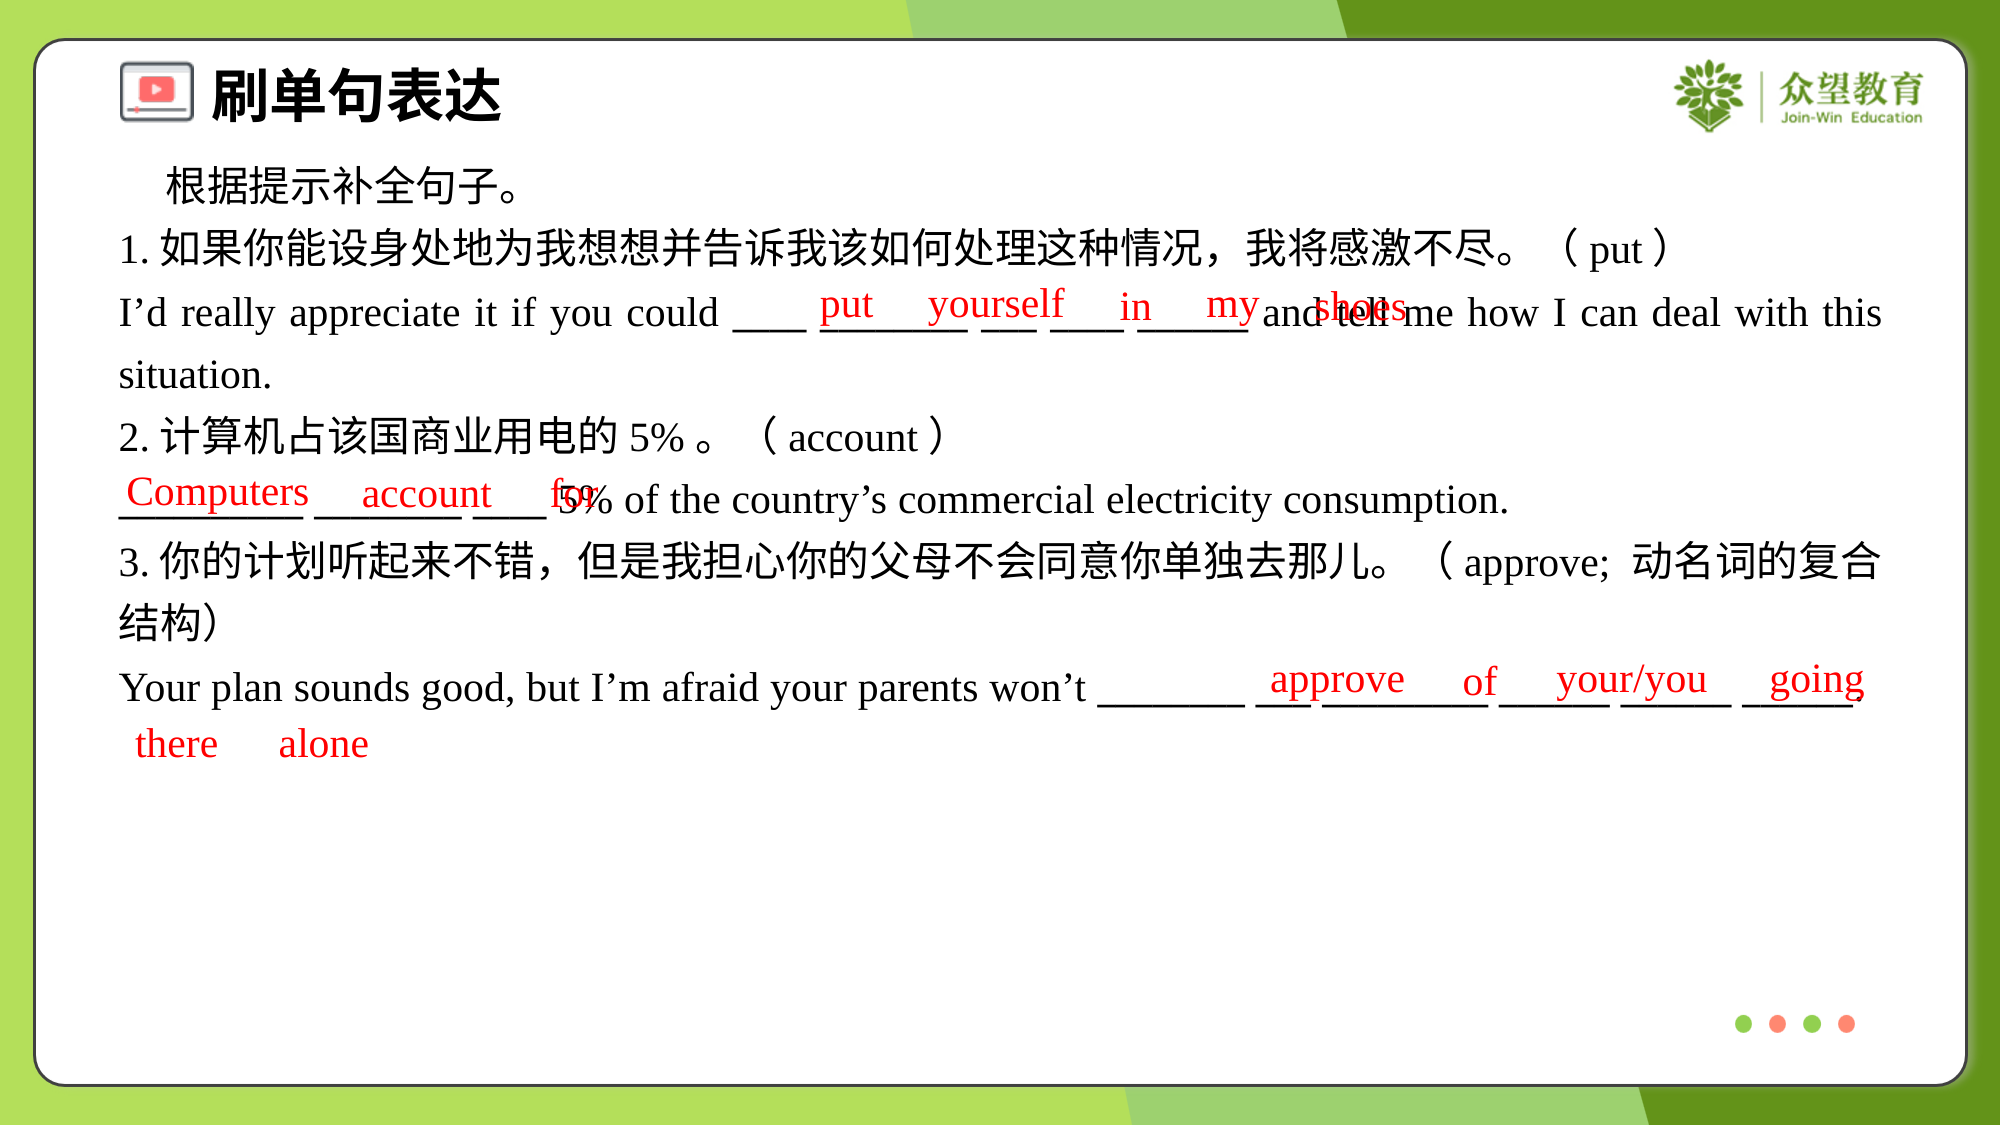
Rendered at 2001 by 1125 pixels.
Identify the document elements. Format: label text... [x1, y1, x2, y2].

text_box alone [274, 703, 374, 761]
text_box 3.你的计划听起来不错，但是我担心你的父母不会同意你单独去那儿。（approve; 动名词的复合结构） Your plan sounds good, but I’m afraid your parents won’t ________ ___ _________ ______ ______ ______. [118, 522, 1883, 767]
text_box going [1765, 638, 1870, 697]
text_box put [815, 263, 879, 322]
text_box for [545, 453, 603, 511]
text_box 根据提示补全句子。 [118, 146, 1883, 204]
text_box yourself [923, 263, 1070, 322]
text_box approve [1266, 638, 1410, 697]
text_box in [1114, 265, 1157, 324]
text_box Computers [122, 451, 314, 509]
picture [0, 0, 2000, 1125]
text_box 1.如果你能设身处地为我想想并告诉我该如何处理这种情况，我将感激不尽。（put） I’d really appreciate it if you could ____ ________ ___ ____ ______ and tell me how I can deal with this situation. [118, 209, 1883, 392]
text_box your/you [1552, 638, 1712, 697]
text_box shoes [1310, 265, 1412, 324]
text_box my [1202, 263, 1265, 322]
text_box account [357, 453, 497, 511]
text_box of [1458, 640, 1503, 699]
text_box there [130, 703, 223, 761]
text_box 2.计算机占该国商业用电的5%。（account） __________ ________ ____ 5% of the country’s commercial electricity consumption. [118, 397, 1883, 517]
